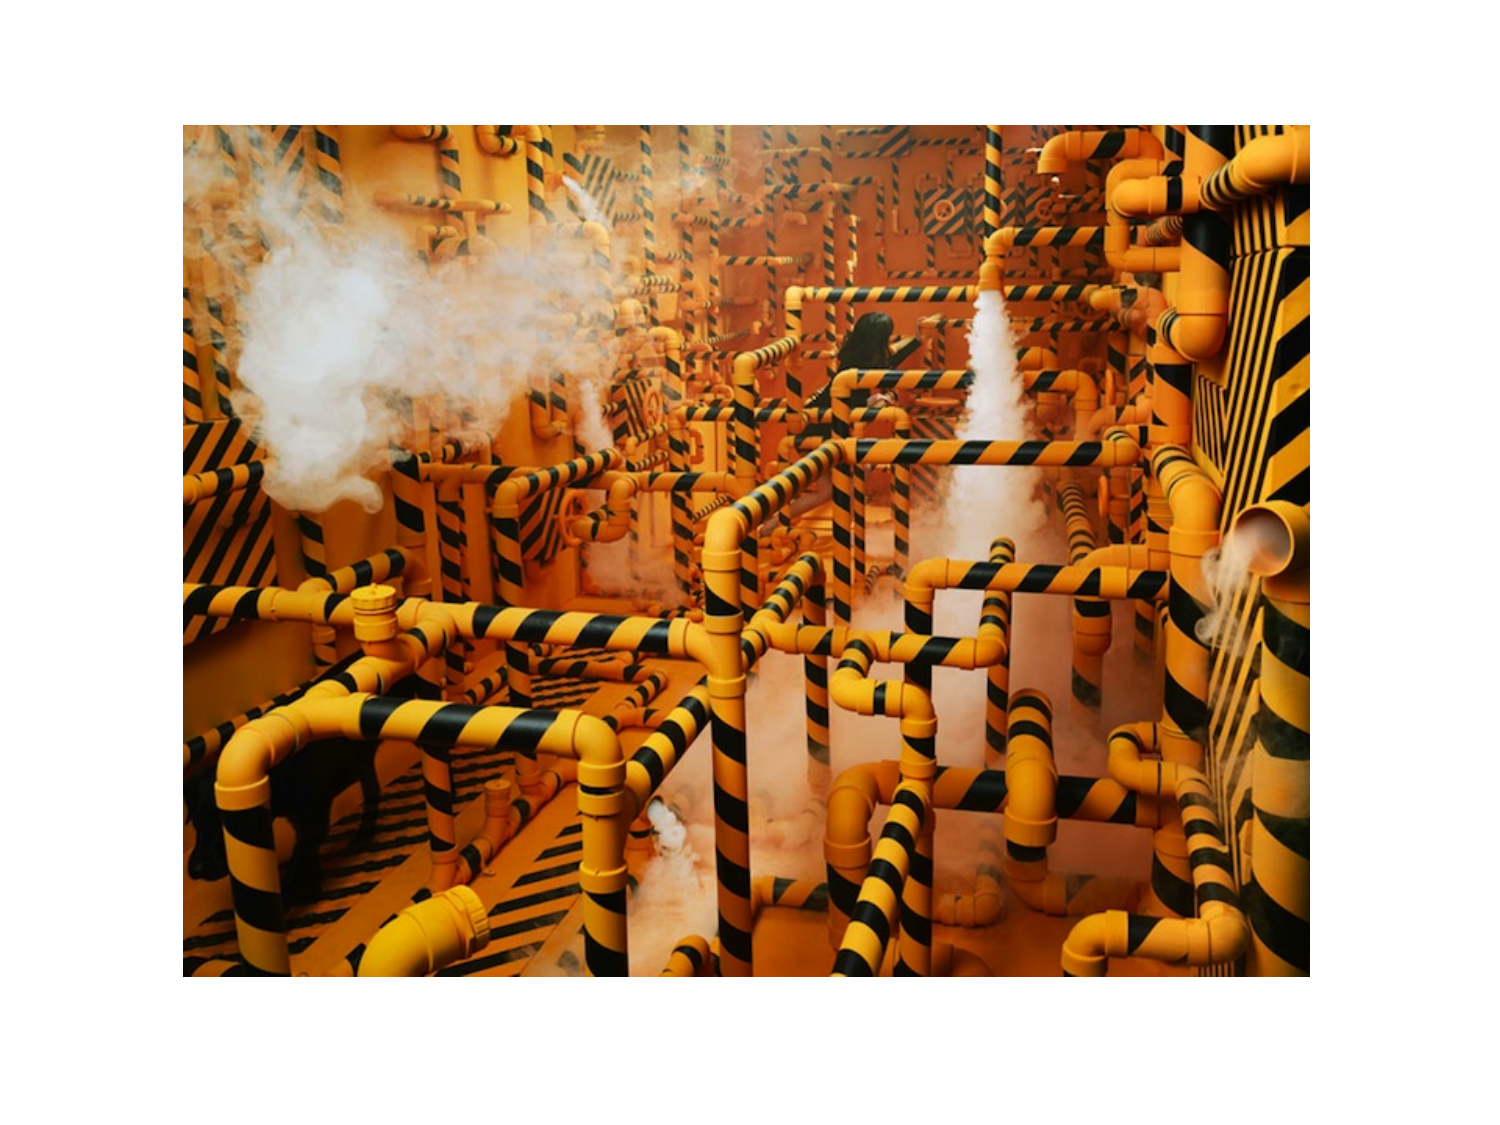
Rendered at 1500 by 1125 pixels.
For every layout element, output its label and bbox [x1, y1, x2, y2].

picture [182, 125, 1310, 978]
